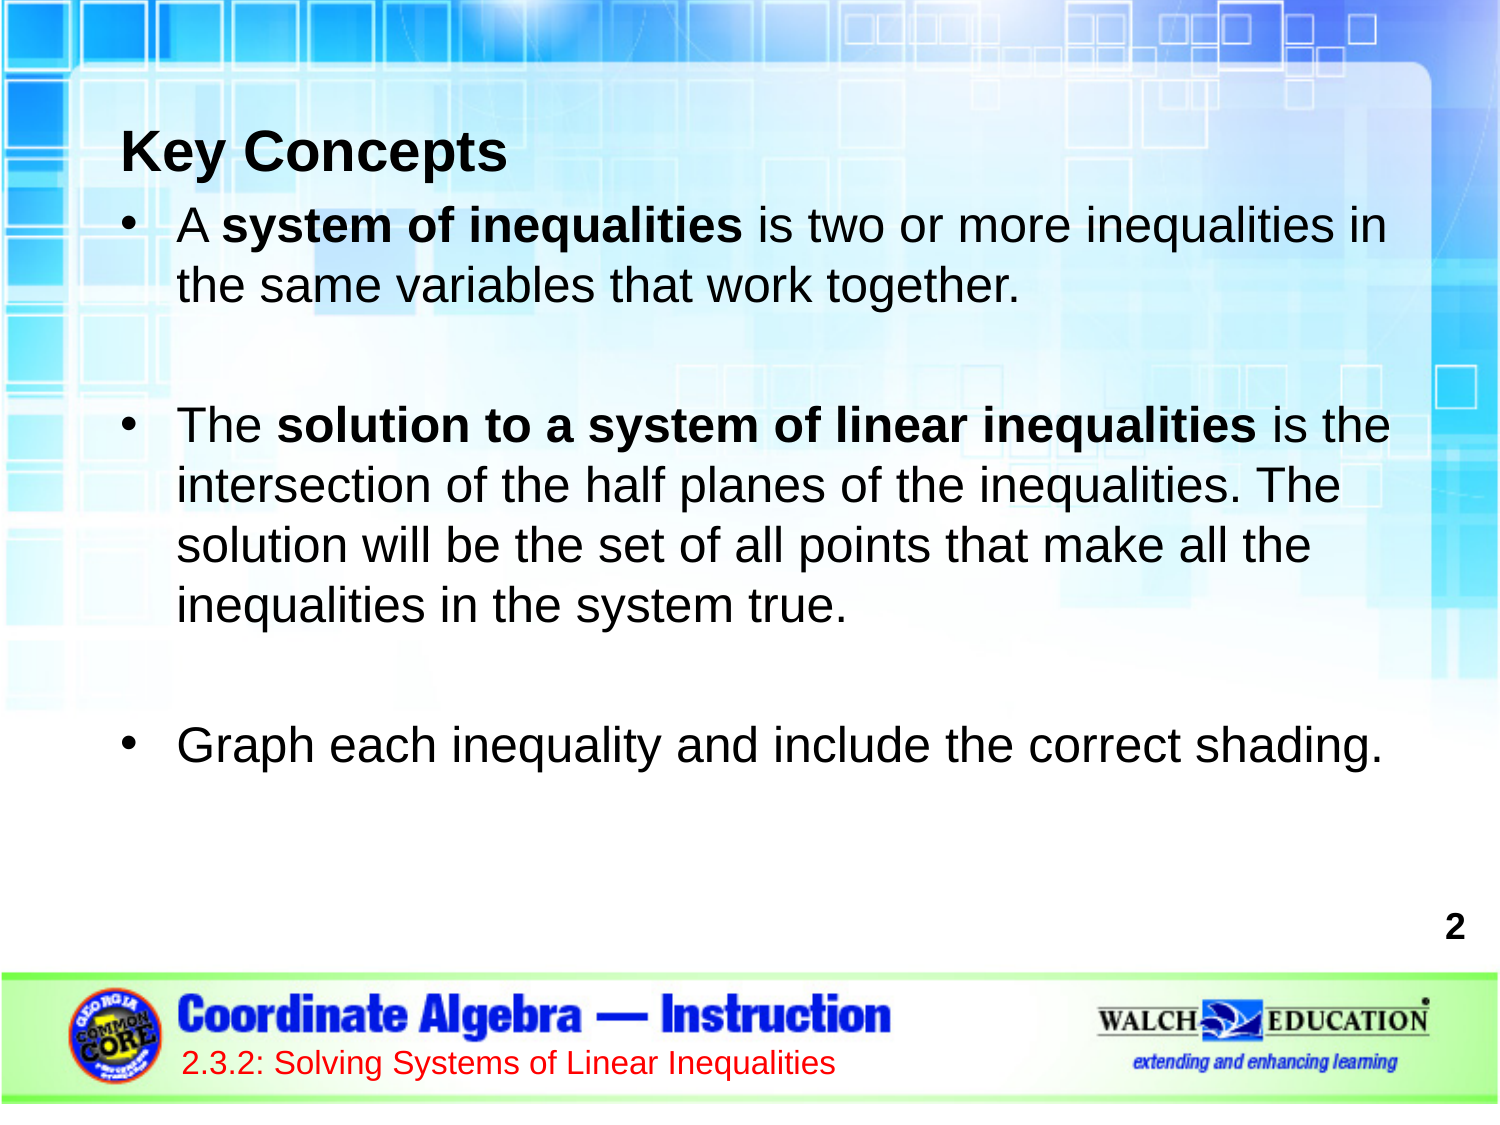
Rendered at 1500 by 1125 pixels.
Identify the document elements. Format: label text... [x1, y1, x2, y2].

list 2.3.2: Solving Systems of Linear Inequalities [166, 1033, 1074, 1078]
subtitle Key Concepts A system of inequalities is two or more inequalities in the same variables that work together. The solution to a system of linear inequalities is the intersection of the half planes of the inequalities. The solution will be the set of all points that make all the inequalities in the system true. Graph each inequality and include the correct shading. [105, 105, 1415, 925]
picture [1, 0, 1500, 1104]
slide_number 2 [1361, 901, 1481, 949]
